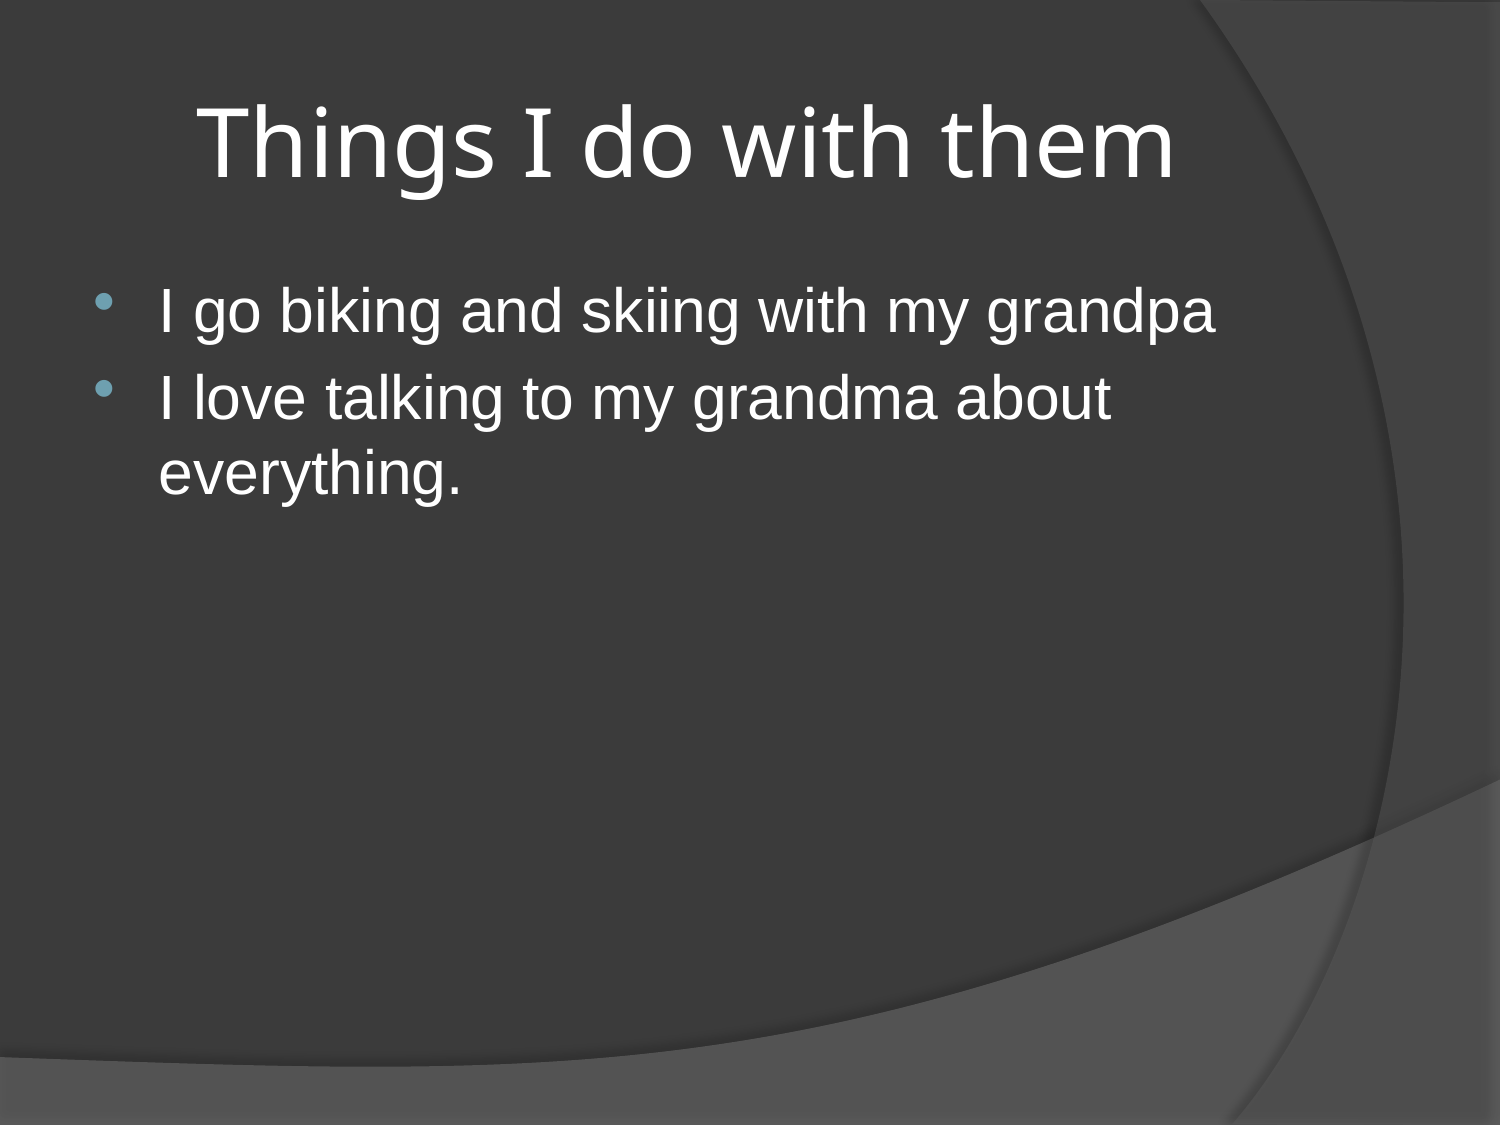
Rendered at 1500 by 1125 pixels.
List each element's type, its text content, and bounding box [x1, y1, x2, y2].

list I go biking and skiing with my grandpa I love talking to my grandma about everything. [75, 262, 1300, 525]
title Things I do with them [75, 45, 1300, 233]
